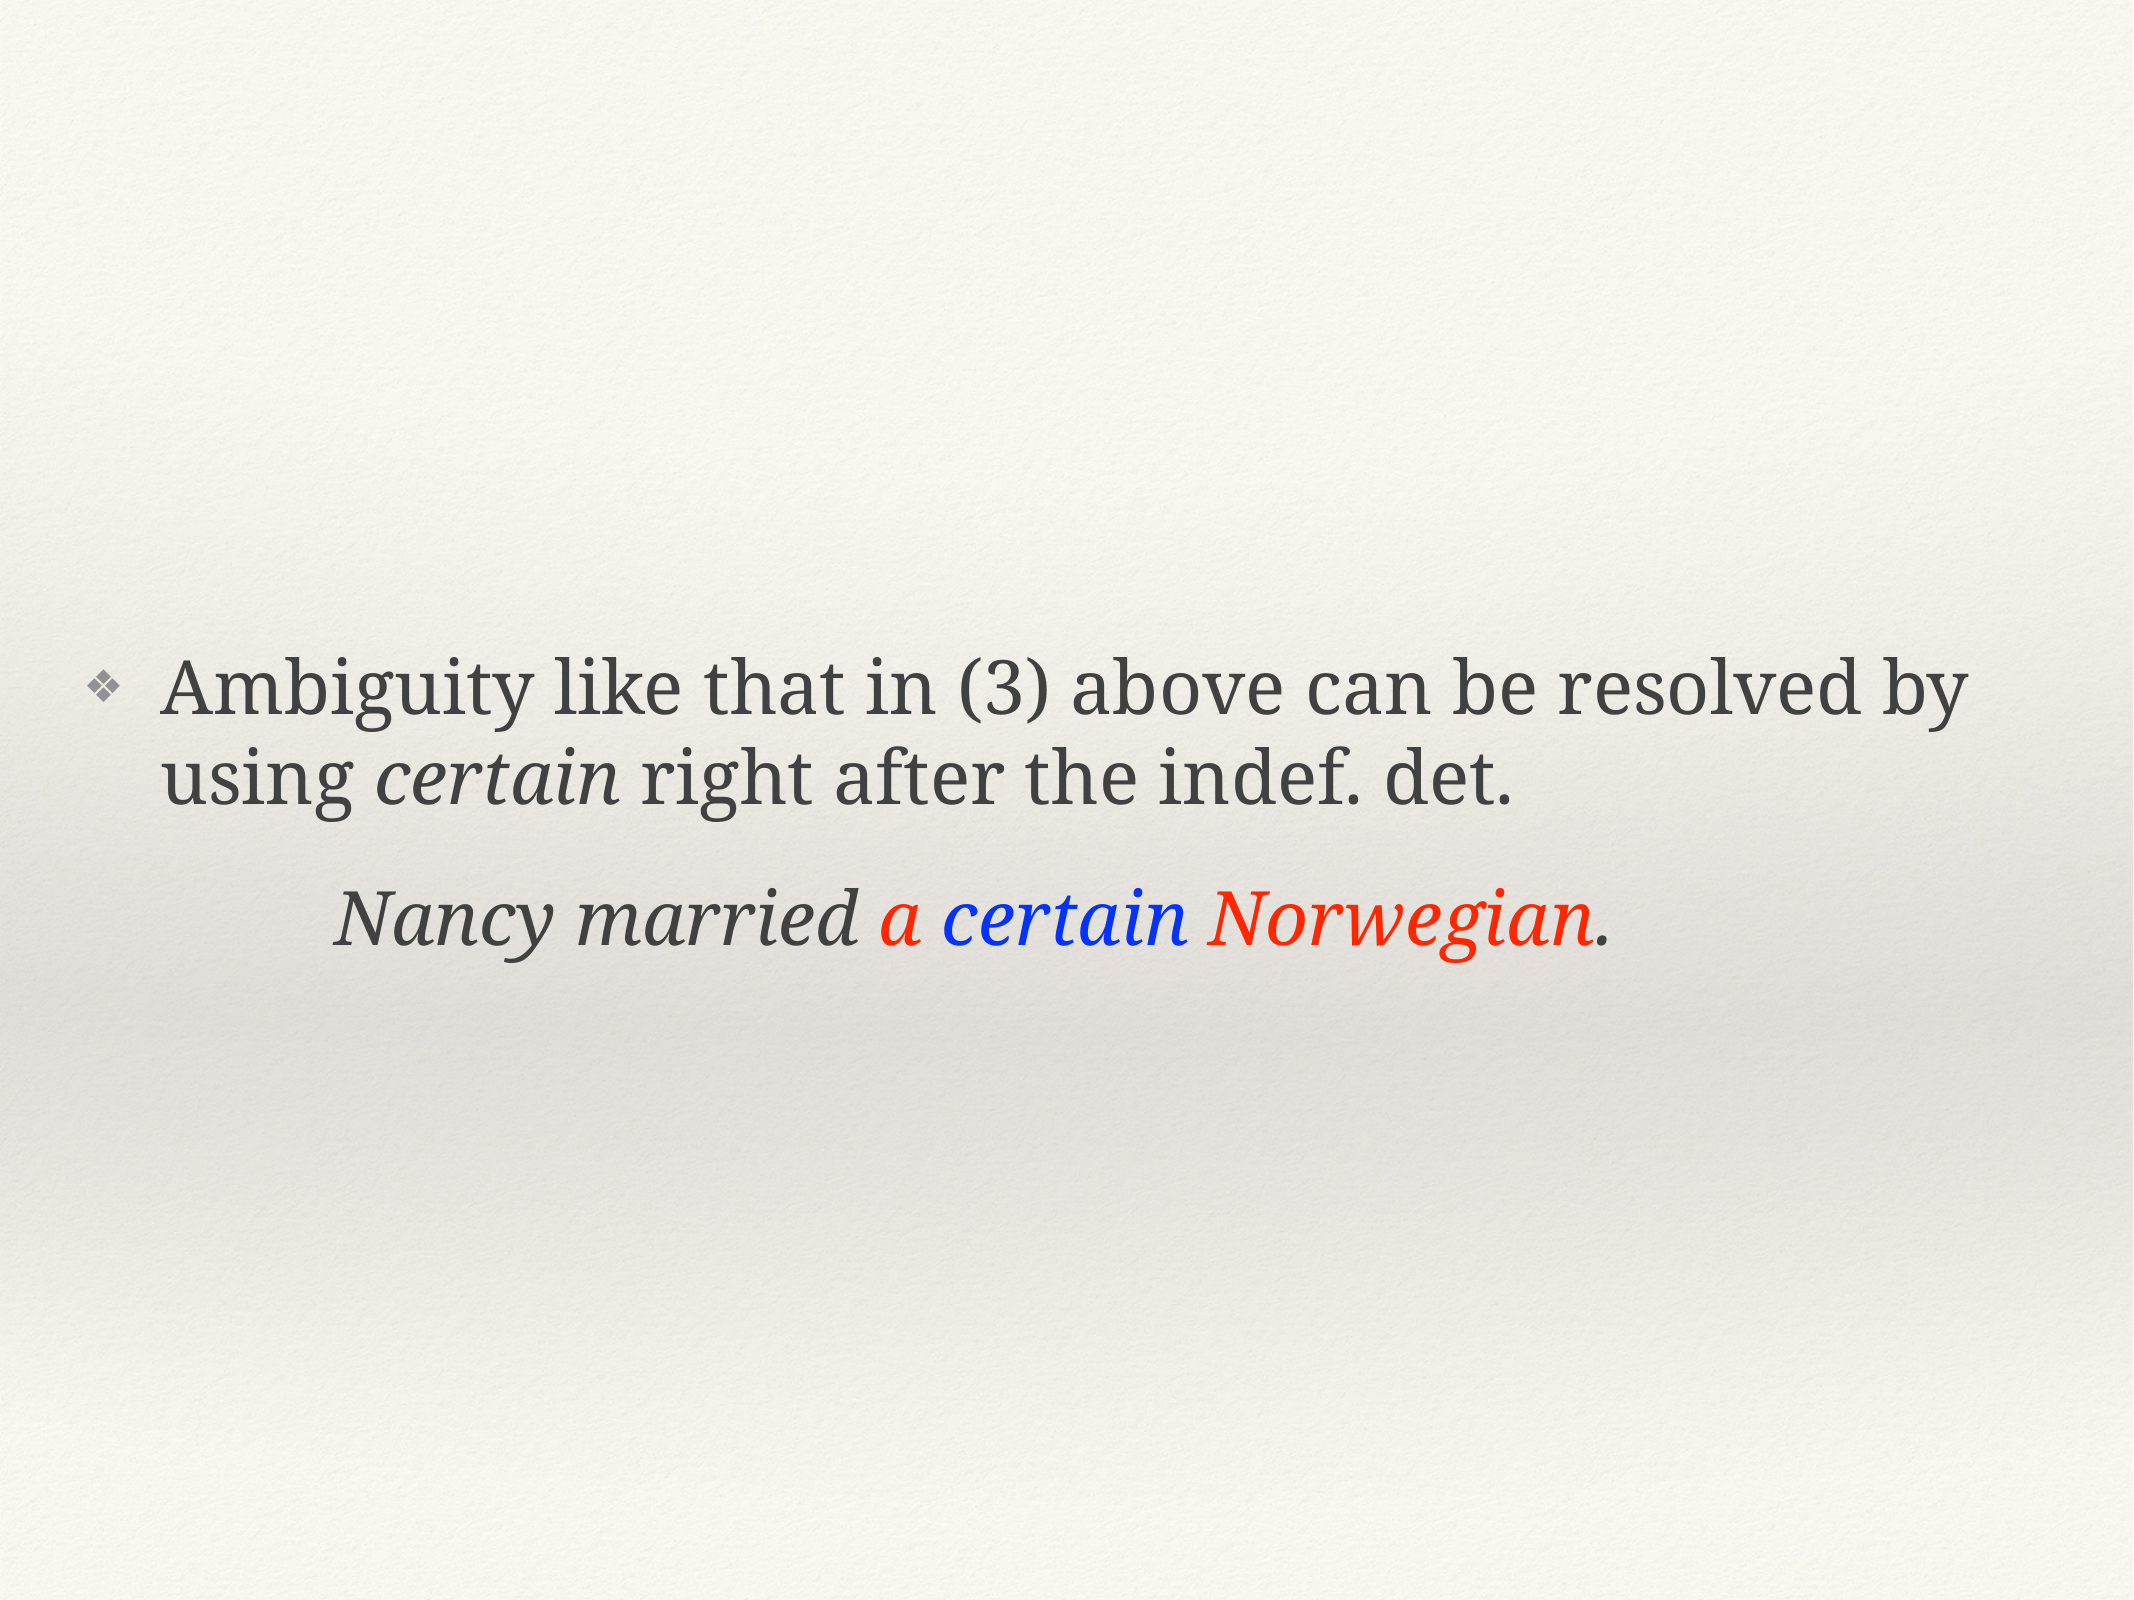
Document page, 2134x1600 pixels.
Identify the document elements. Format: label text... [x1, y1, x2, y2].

picture [0, 0, 2134, 1600]
list Ambiguity like that in (3) above can be resolved by using certain right after the indef. det. Nancy married a certain Norwegian. [82, 207, 2051, 1393]
